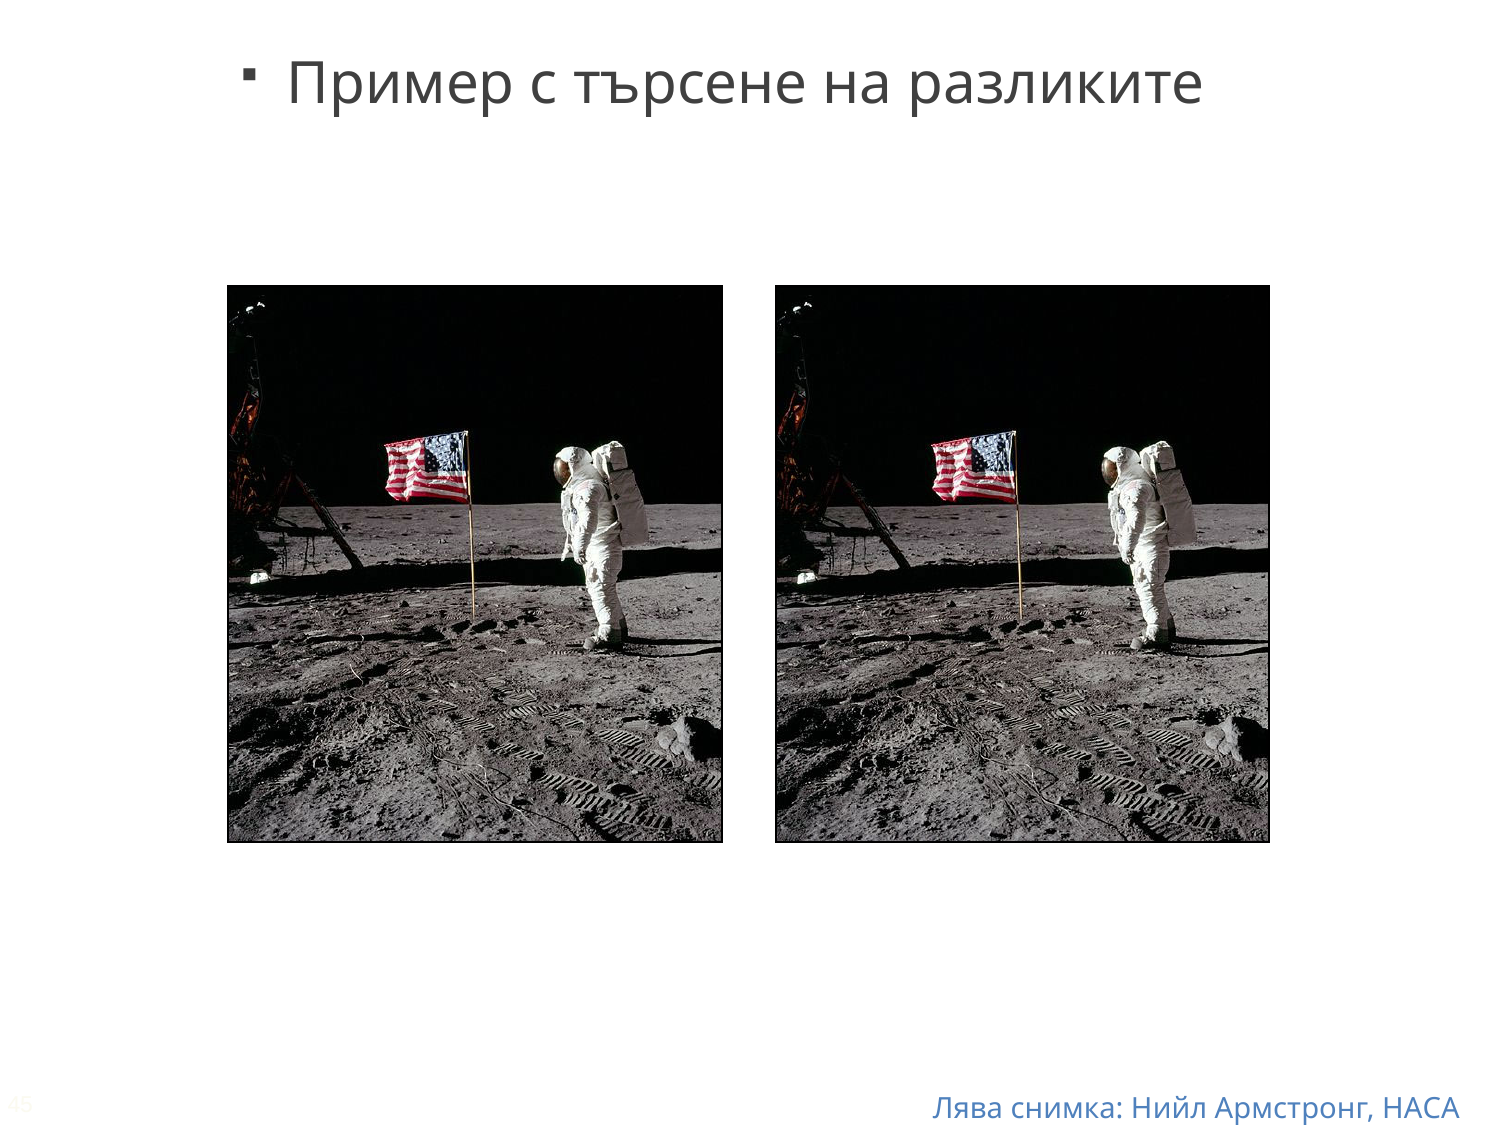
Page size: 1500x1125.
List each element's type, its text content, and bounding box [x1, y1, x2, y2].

picture [229, 287, 721, 841]
picture [776, 287, 1269, 841]
list Пример с търсене на разликите [150, 37, 1488, 1113]
text_box Лява снимка: Нийл Армстронг, НАСА [724, 1082, 1475, 1125]
